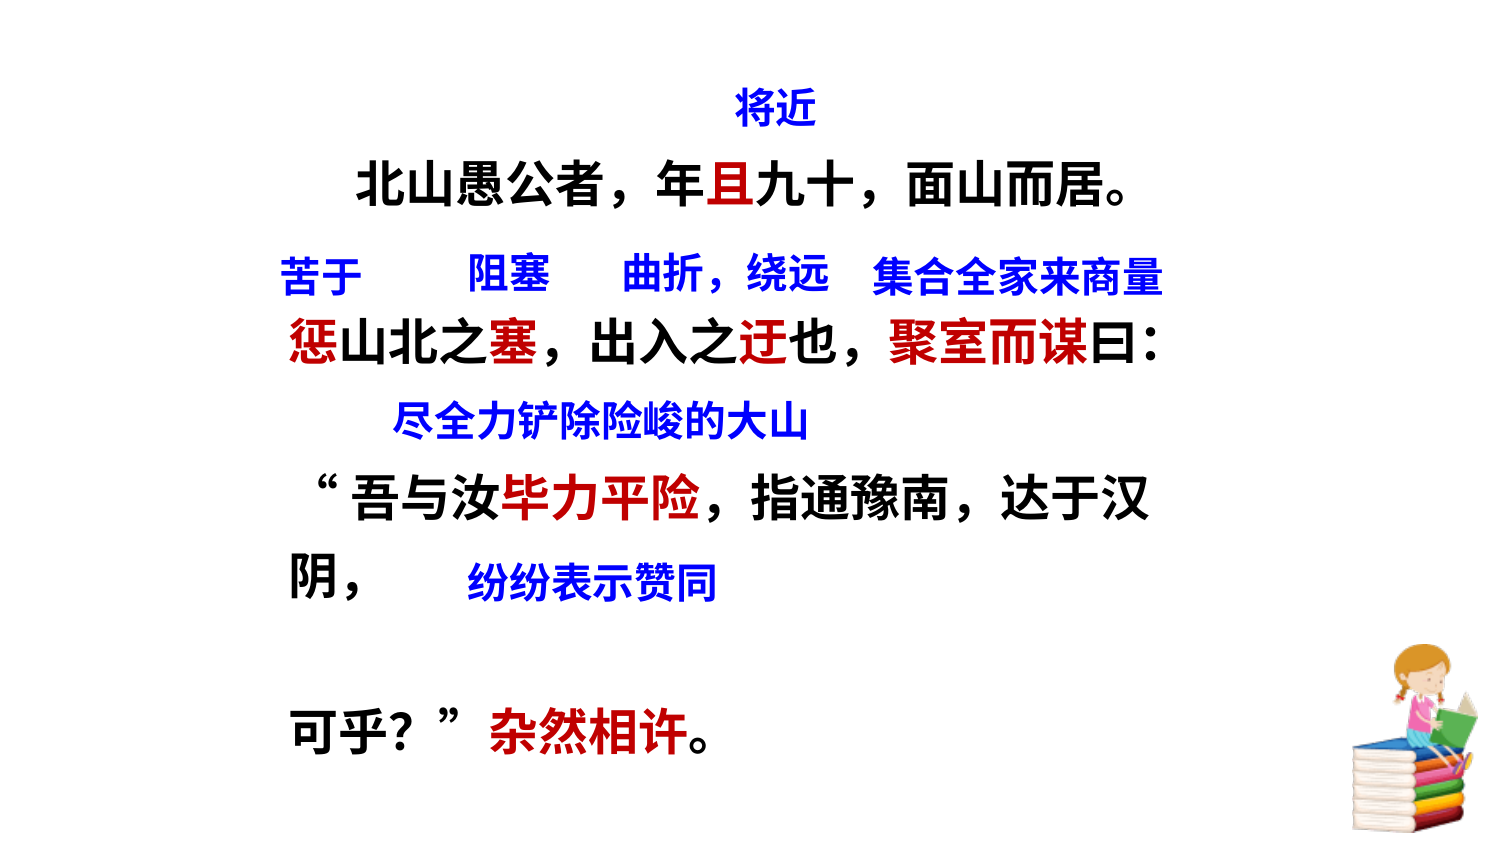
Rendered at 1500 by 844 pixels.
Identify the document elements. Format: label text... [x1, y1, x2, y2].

text_box 集合全家来商量 [857, 243, 1212, 309]
picture [1352, 644, 1478, 833]
text_box 苦于 [265, 243, 379, 309]
text_box 曲折，绕远 [606, 239, 871, 305]
text_box 尽全力铲除险峻的大山 [377, 387, 878, 453]
text_box 阻塞 [452, 239, 580, 305]
text_box 将近 [716, 73, 836, 139]
text_box 北山愚公者，年且九十，面山而居。 惩山北之塞，出入之迂也，聚室而谋曰： “吾与汝毕力平险，指通豫南，达于汉阴， 可乎？”杂然相许。 [273, 116, 1217, 768]
text_box 纷纷表示赞同 [452, 549, 768, 615]
